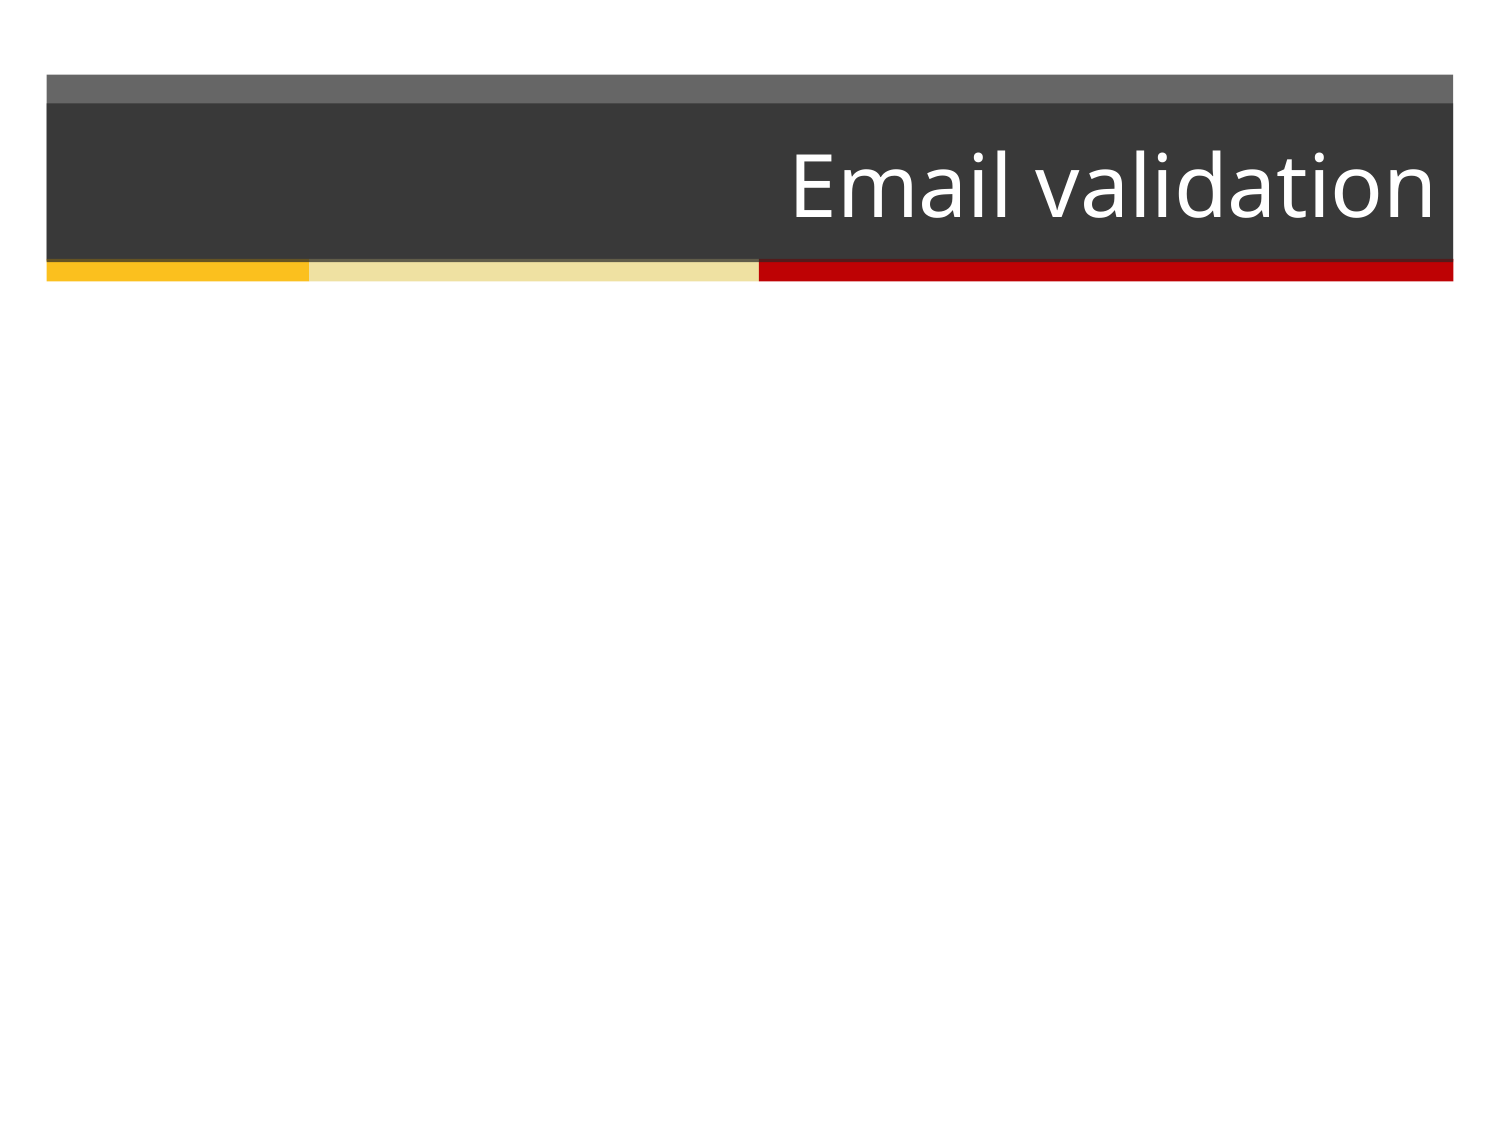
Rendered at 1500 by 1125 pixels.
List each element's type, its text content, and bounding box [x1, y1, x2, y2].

title Email validation [46, 103, 1454, 263]
